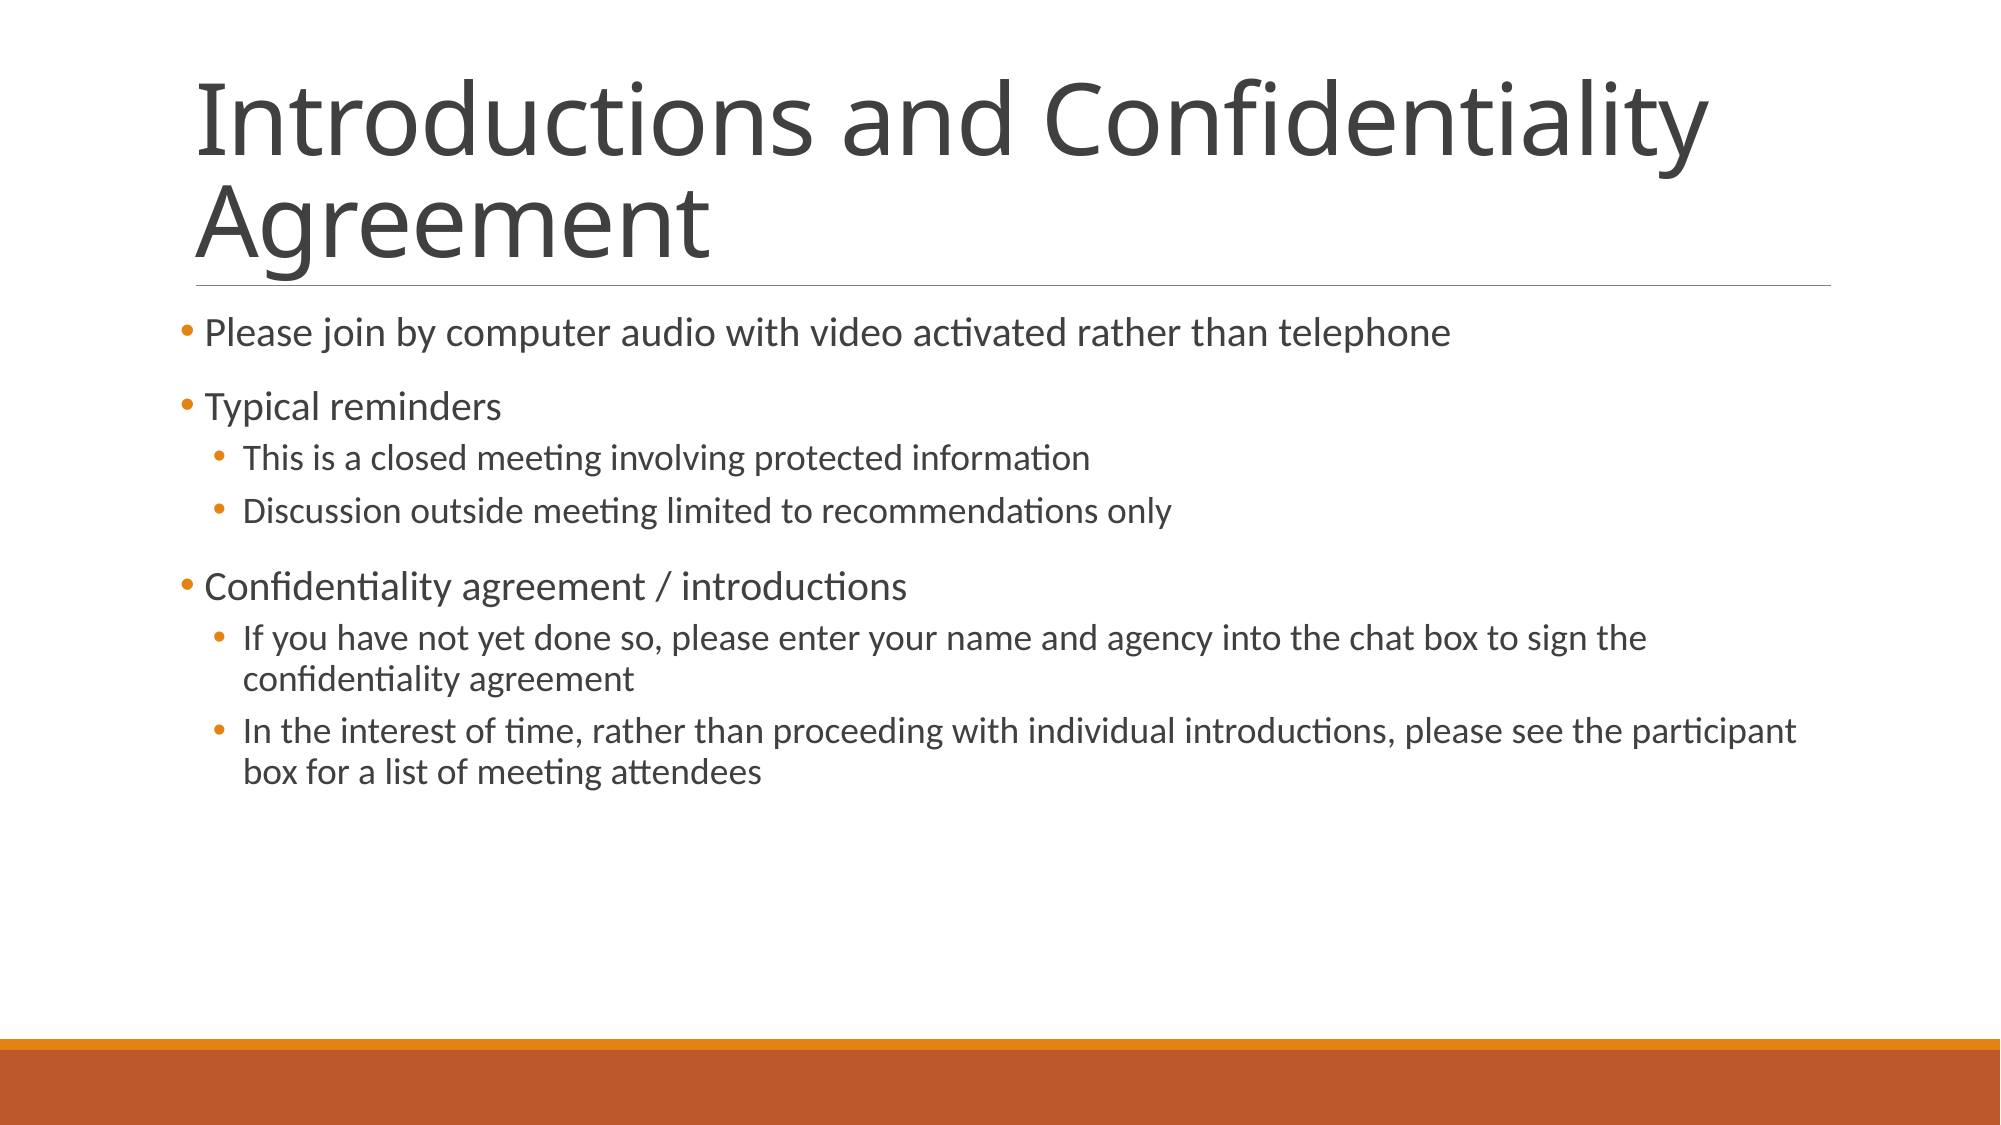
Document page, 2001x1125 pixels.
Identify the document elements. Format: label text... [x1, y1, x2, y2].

title Introductions and Confidentiality Agreement [180, 47, 1830, 285]
list Please join by computer audio with video activated rather than telephone Typical reminders This is a closed meeting involving protected information Discussion outside meeting limited to recommendations only Confidentiality agreement / introductions If you have not yet done so, please enter your name and agency into the chat box to sign the confidentiality agreement In the interest of time, rather than proceeding with individual introductions, please see the participant box for a list of meeting attendees [180, 302, 1830, 963]
